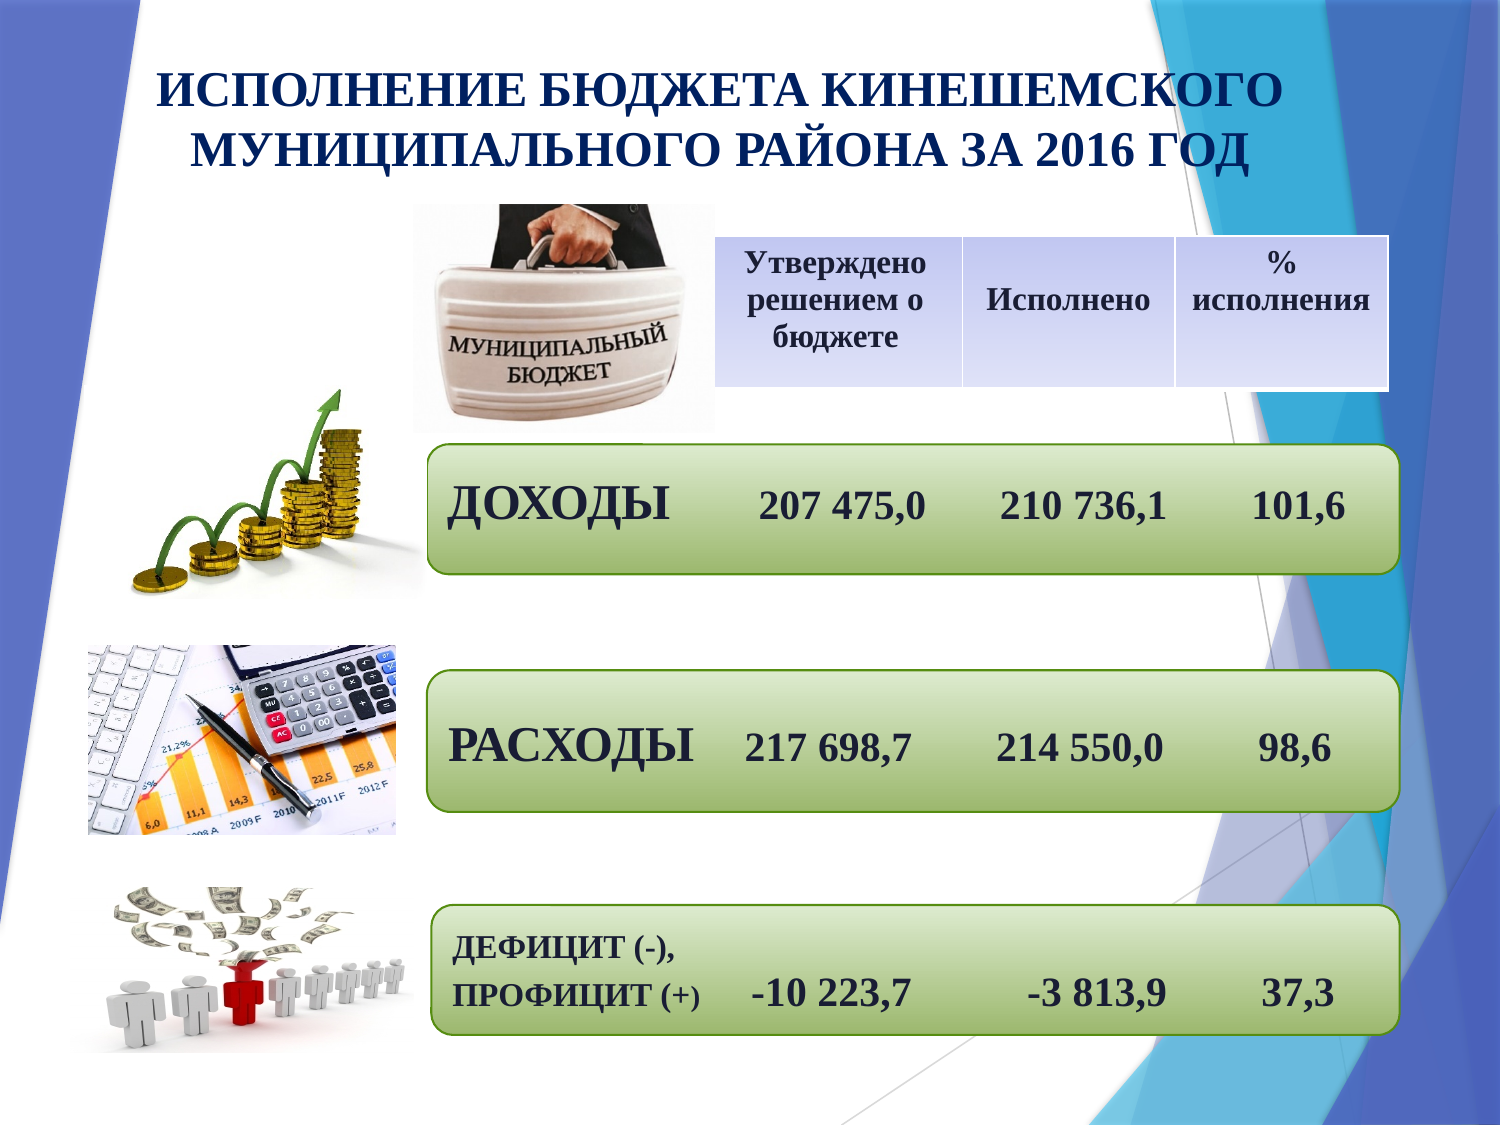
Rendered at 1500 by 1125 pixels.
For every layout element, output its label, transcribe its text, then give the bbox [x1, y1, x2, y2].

picture [83, 204, 716, 599]
title Исполнение бюджета Кинешемского муниципального района за 2016 год [88, 42, 1353, 185]
table_header % исполнения [1176, 237, 1387, 387]
text_box ДОХОДЫ 207 475,0 210 736,1 101,6 [432, 443, 1401, 576]
table_header Утверждено решением о бюджете [720, 237, 962, 387]
picture [88, 644, 397, 835]
picture [70, 886, 414, 1054]
text_box РАСХОДЫ 217 698,7 214 550,0 98,6 [425, 669, 1401, 813]
table_header Исполнено [963, 237, 1174, 387]
text_box ДЕФИЦИТ (-), ПРОФИЦИТ (+) -10 223,7 -3 813,9 37,3 [430, 903, 1401, 1036]
